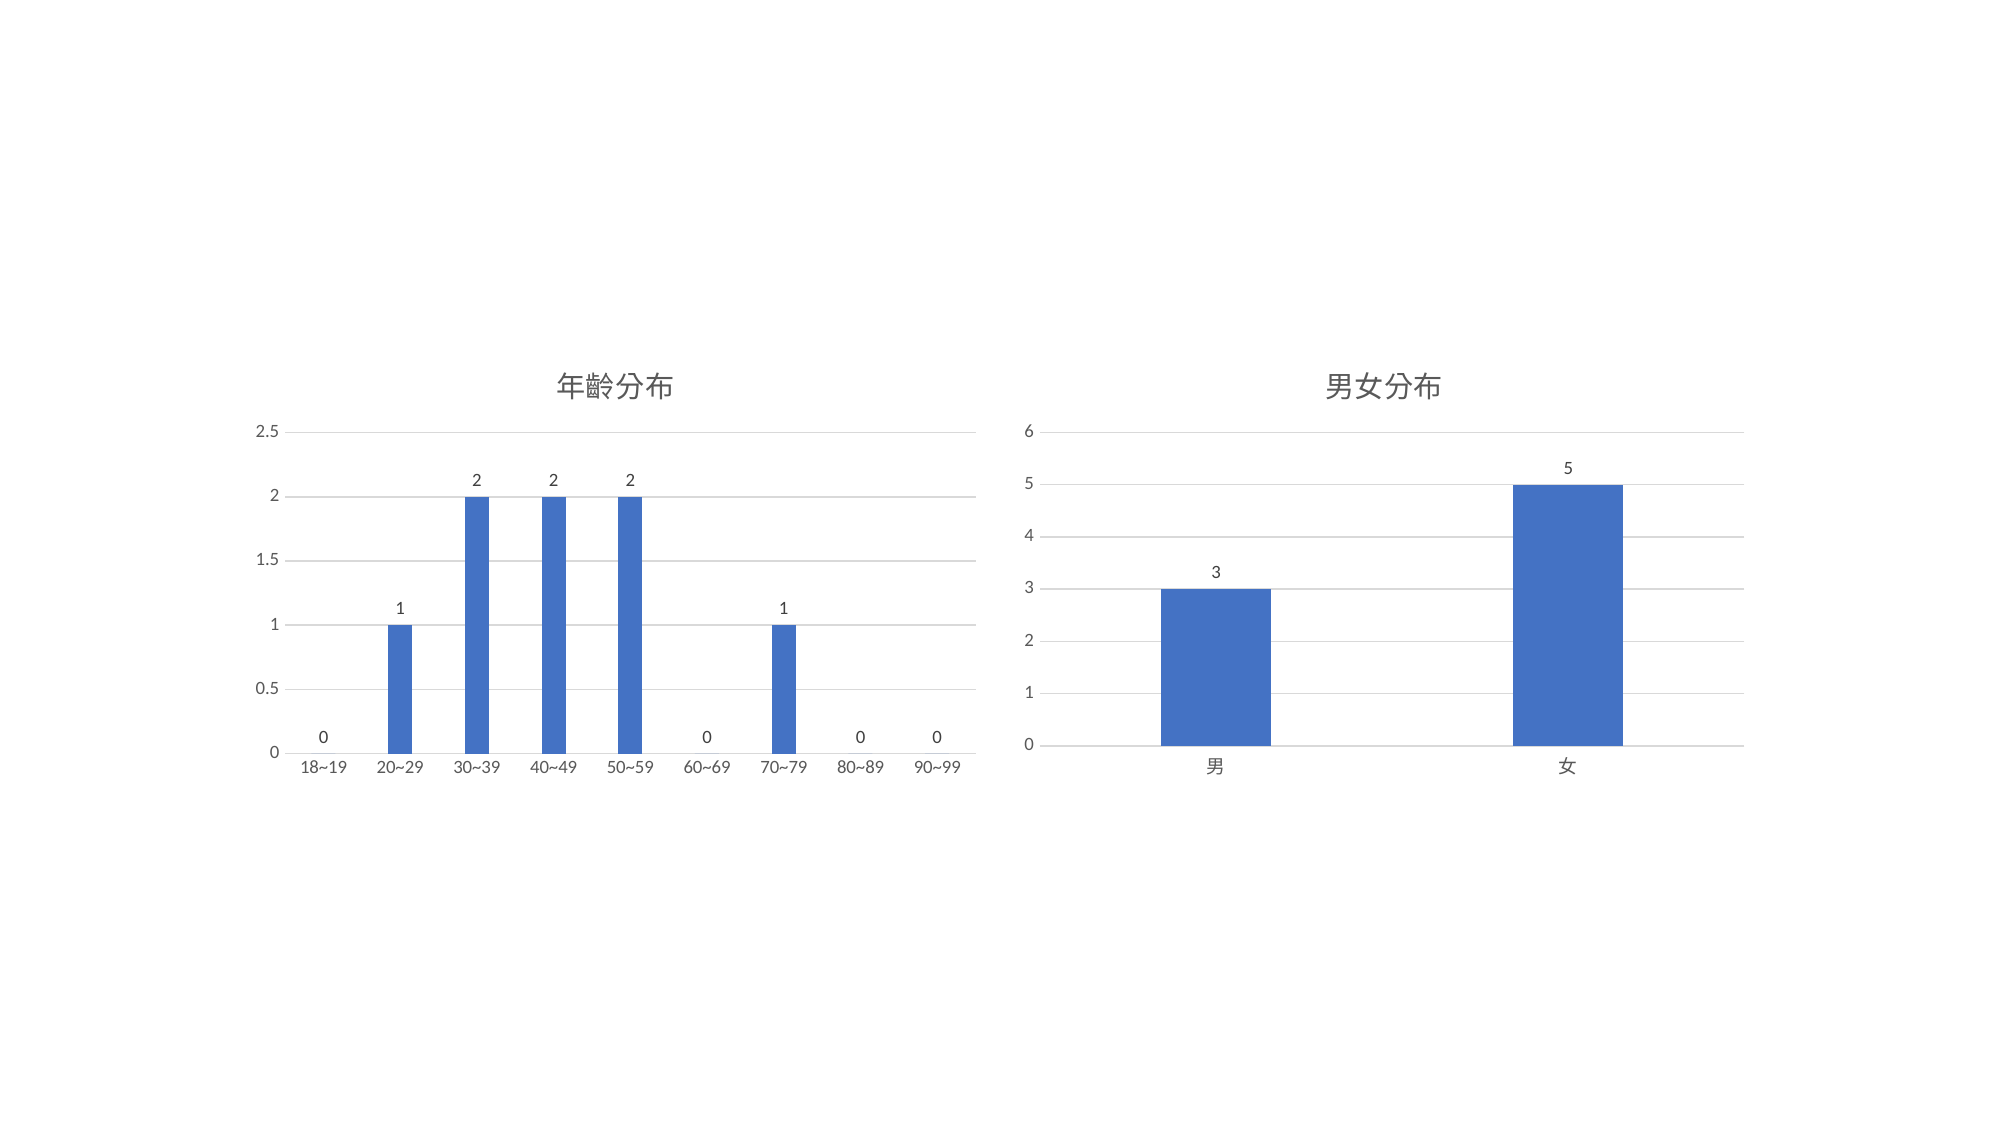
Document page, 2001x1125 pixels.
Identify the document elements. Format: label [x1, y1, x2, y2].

chart [1009, 337, 1760, 788]
chart [240, 337, 991, 788]
